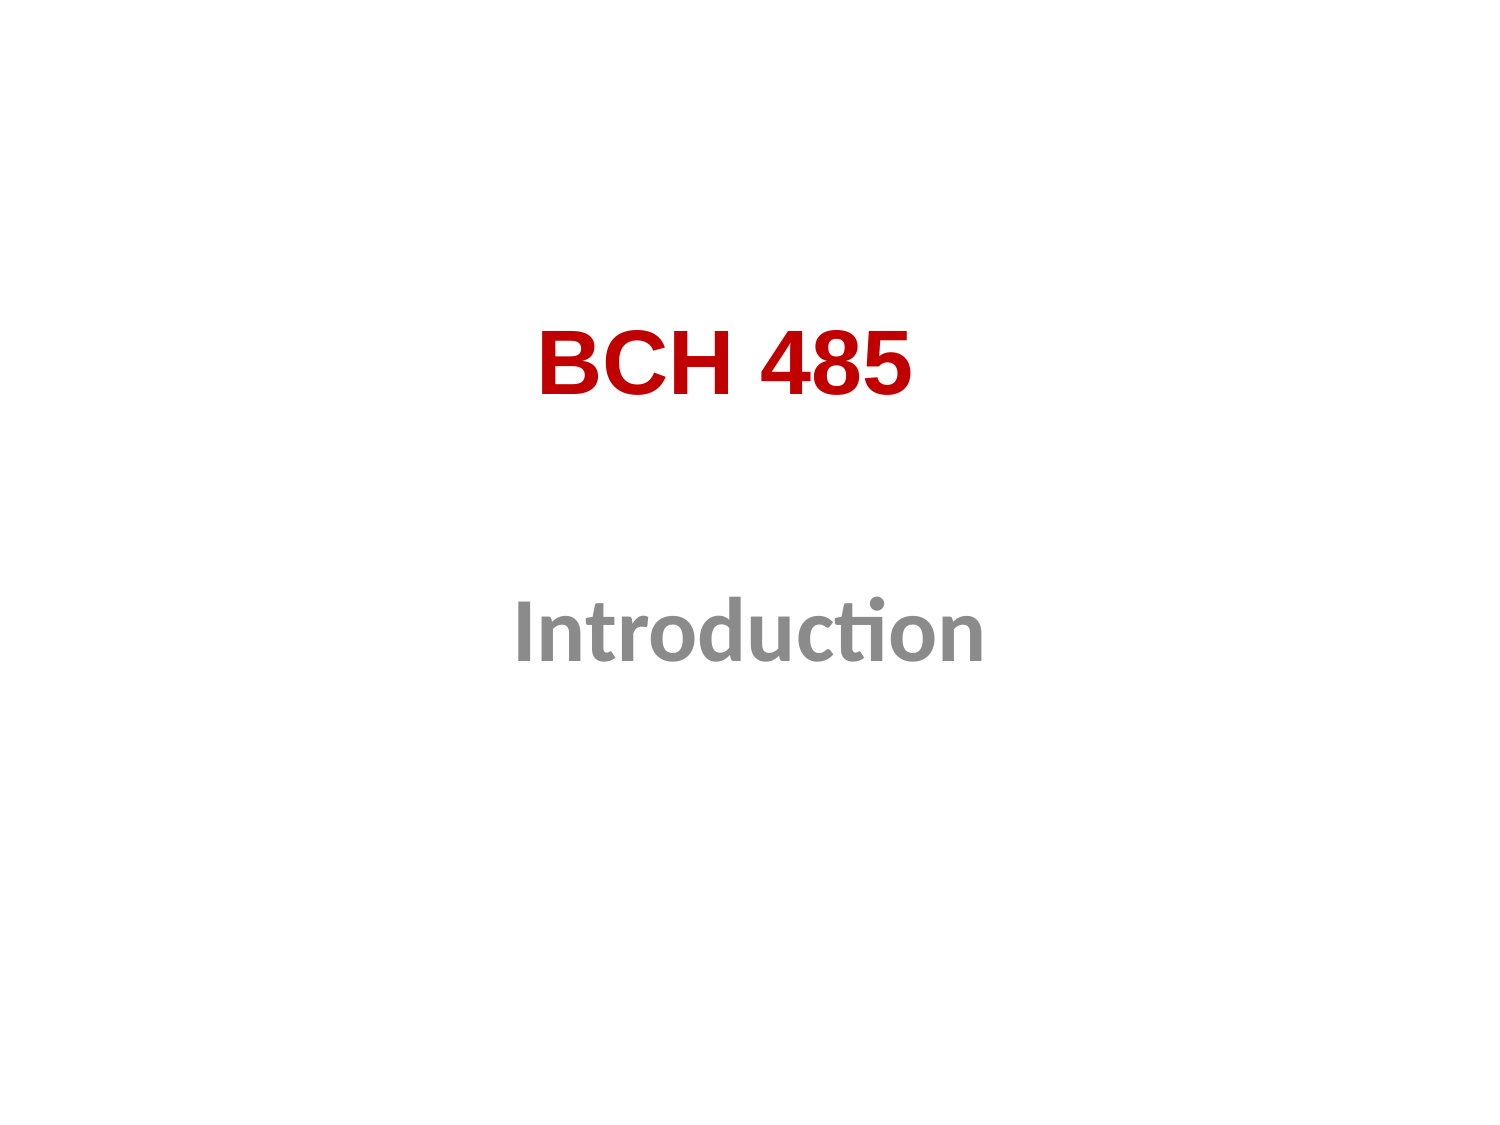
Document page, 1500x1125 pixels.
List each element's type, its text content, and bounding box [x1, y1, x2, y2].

title BCH 485 [87, 237, 1363, 479]
subtitle Introduction [225, 562, 1275, 850]
